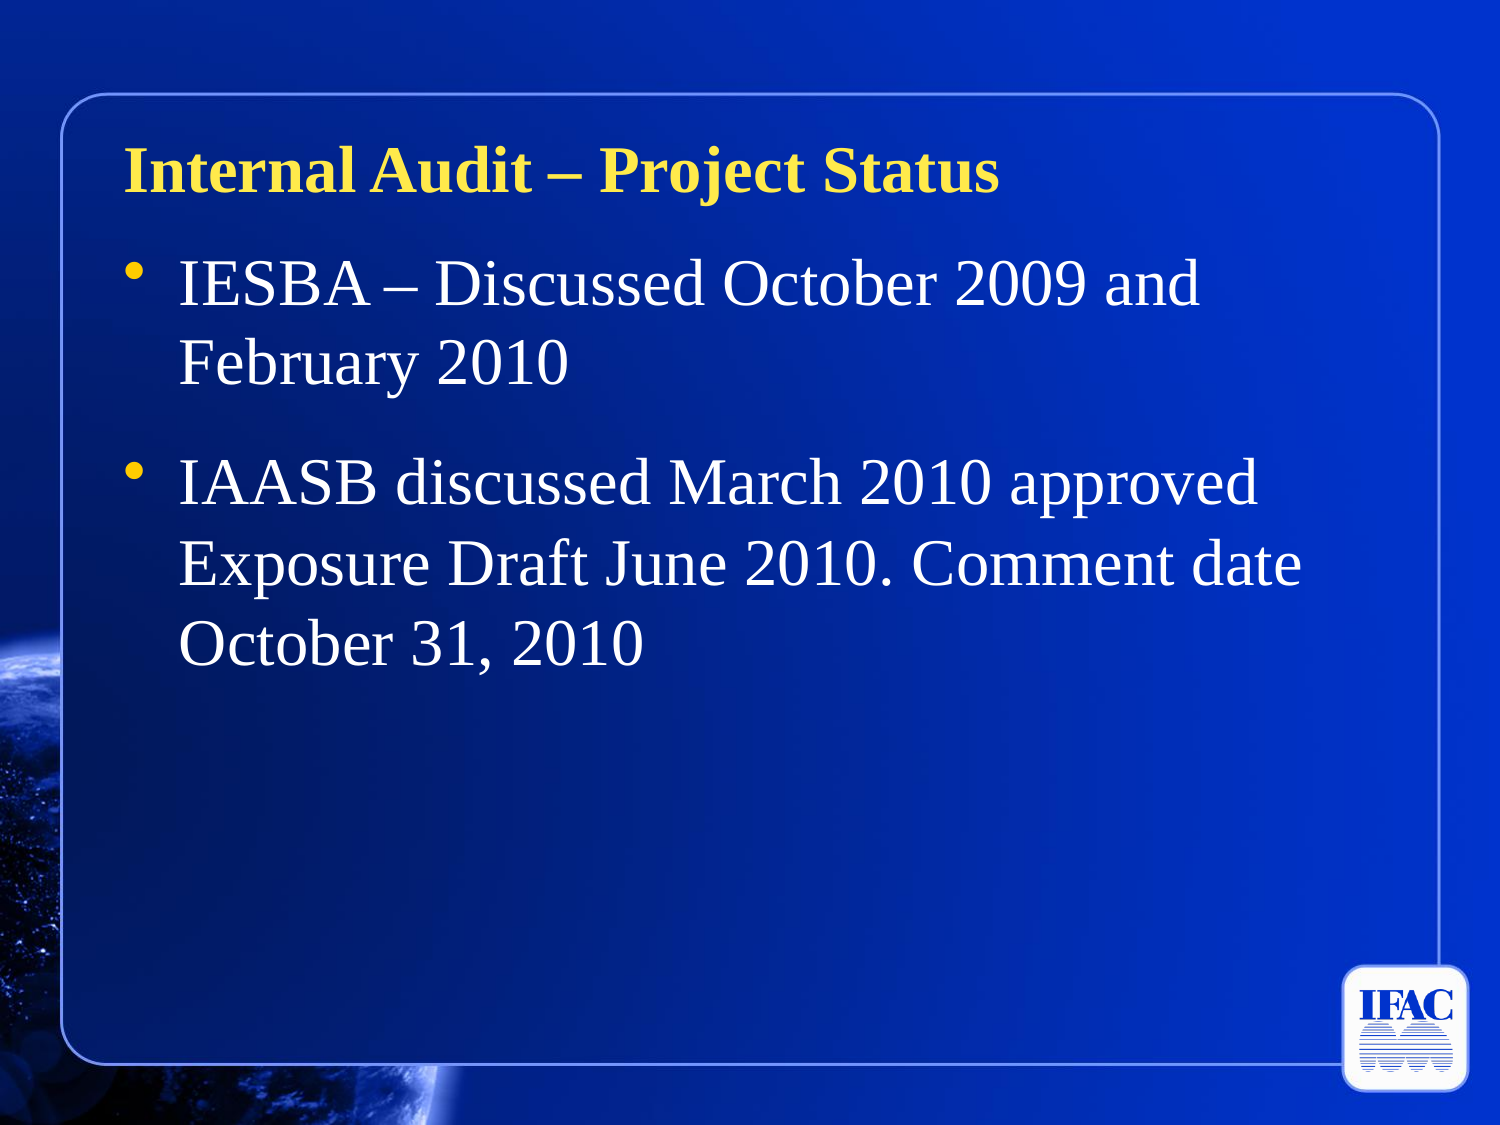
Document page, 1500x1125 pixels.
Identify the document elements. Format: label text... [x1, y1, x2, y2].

list IESBA – Discussed October 2009 and February 2010 IAASB discussed March 2010 approved Exposure Draft June 2010. Comment date October 31, 2010 [107, 230, 1411, 1048]
picture [0, 0, 1500, 1125]
list Internal Audit – Project Status [107, 118, 1411, 215]
